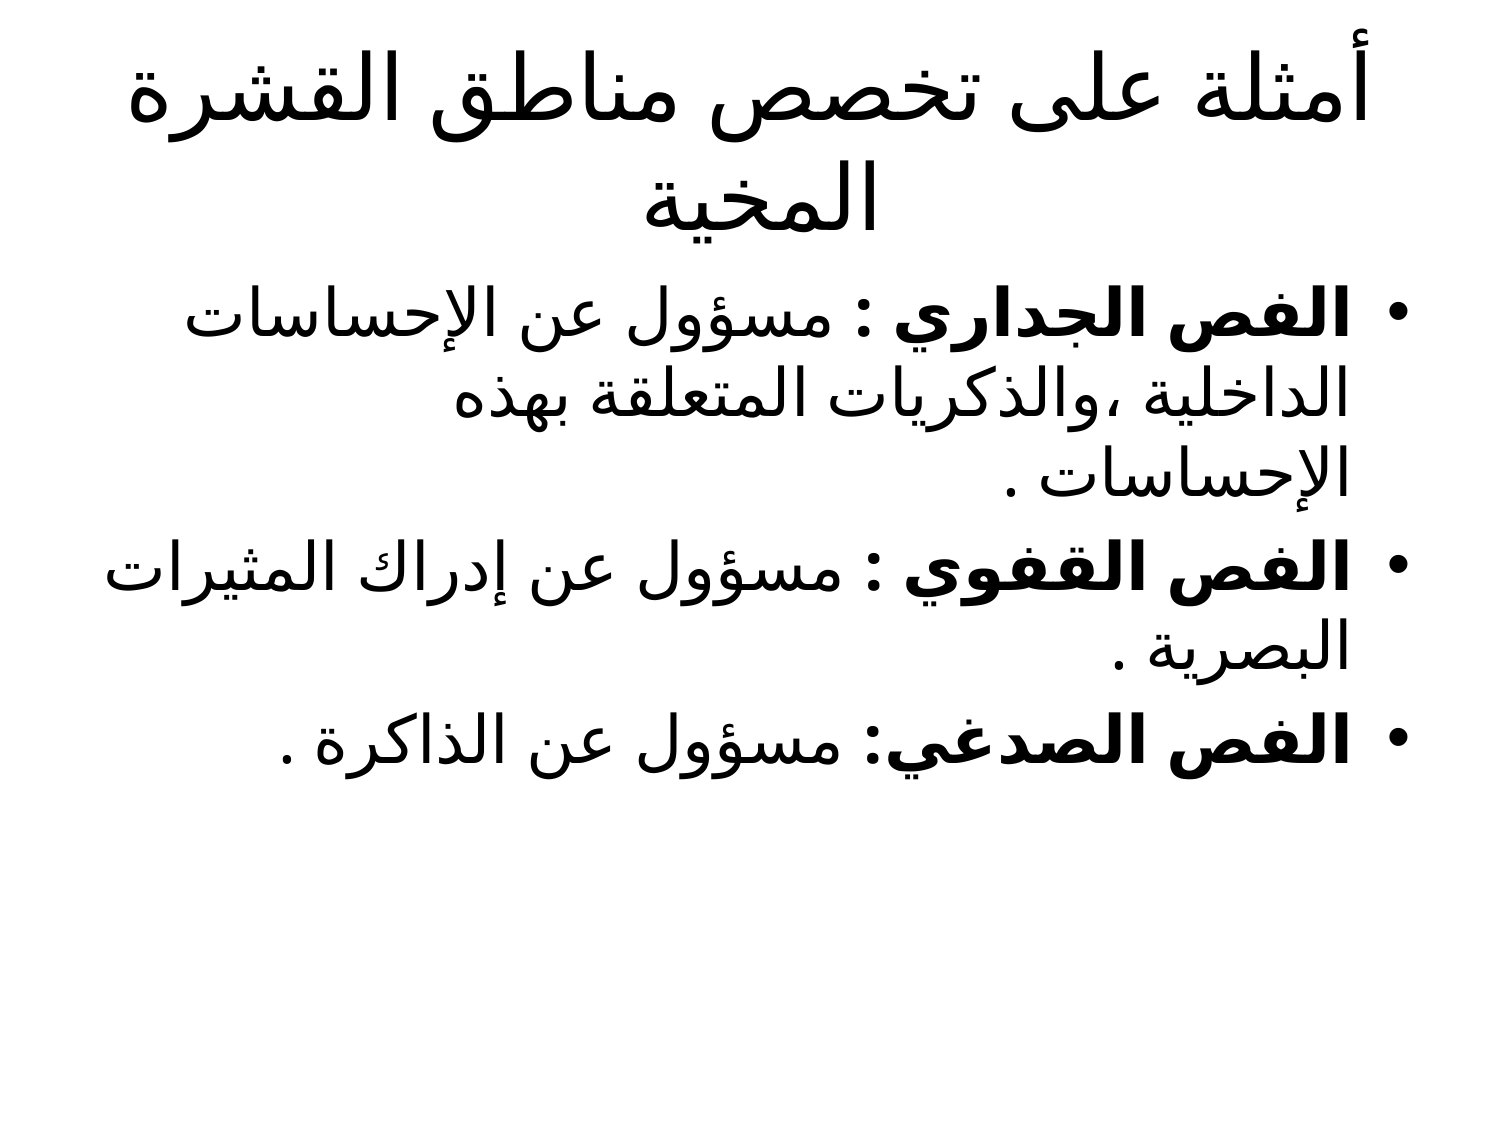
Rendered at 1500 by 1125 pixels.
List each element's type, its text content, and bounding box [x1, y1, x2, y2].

title أمثلة على تخصص مناطق القشرة المخية [75, 45, 1425, 233]
list الفص الجداري : مسؤول عن الإحساسات الداخلية ،والذكريات المتعلقة بهذه الإحساسات . الفص القفوي : مسؤول عن إدراك المثيرات البصرية . الفص الصدغي: مسؤول عن الذاكرة . [75, 262, 1425, 1005]
